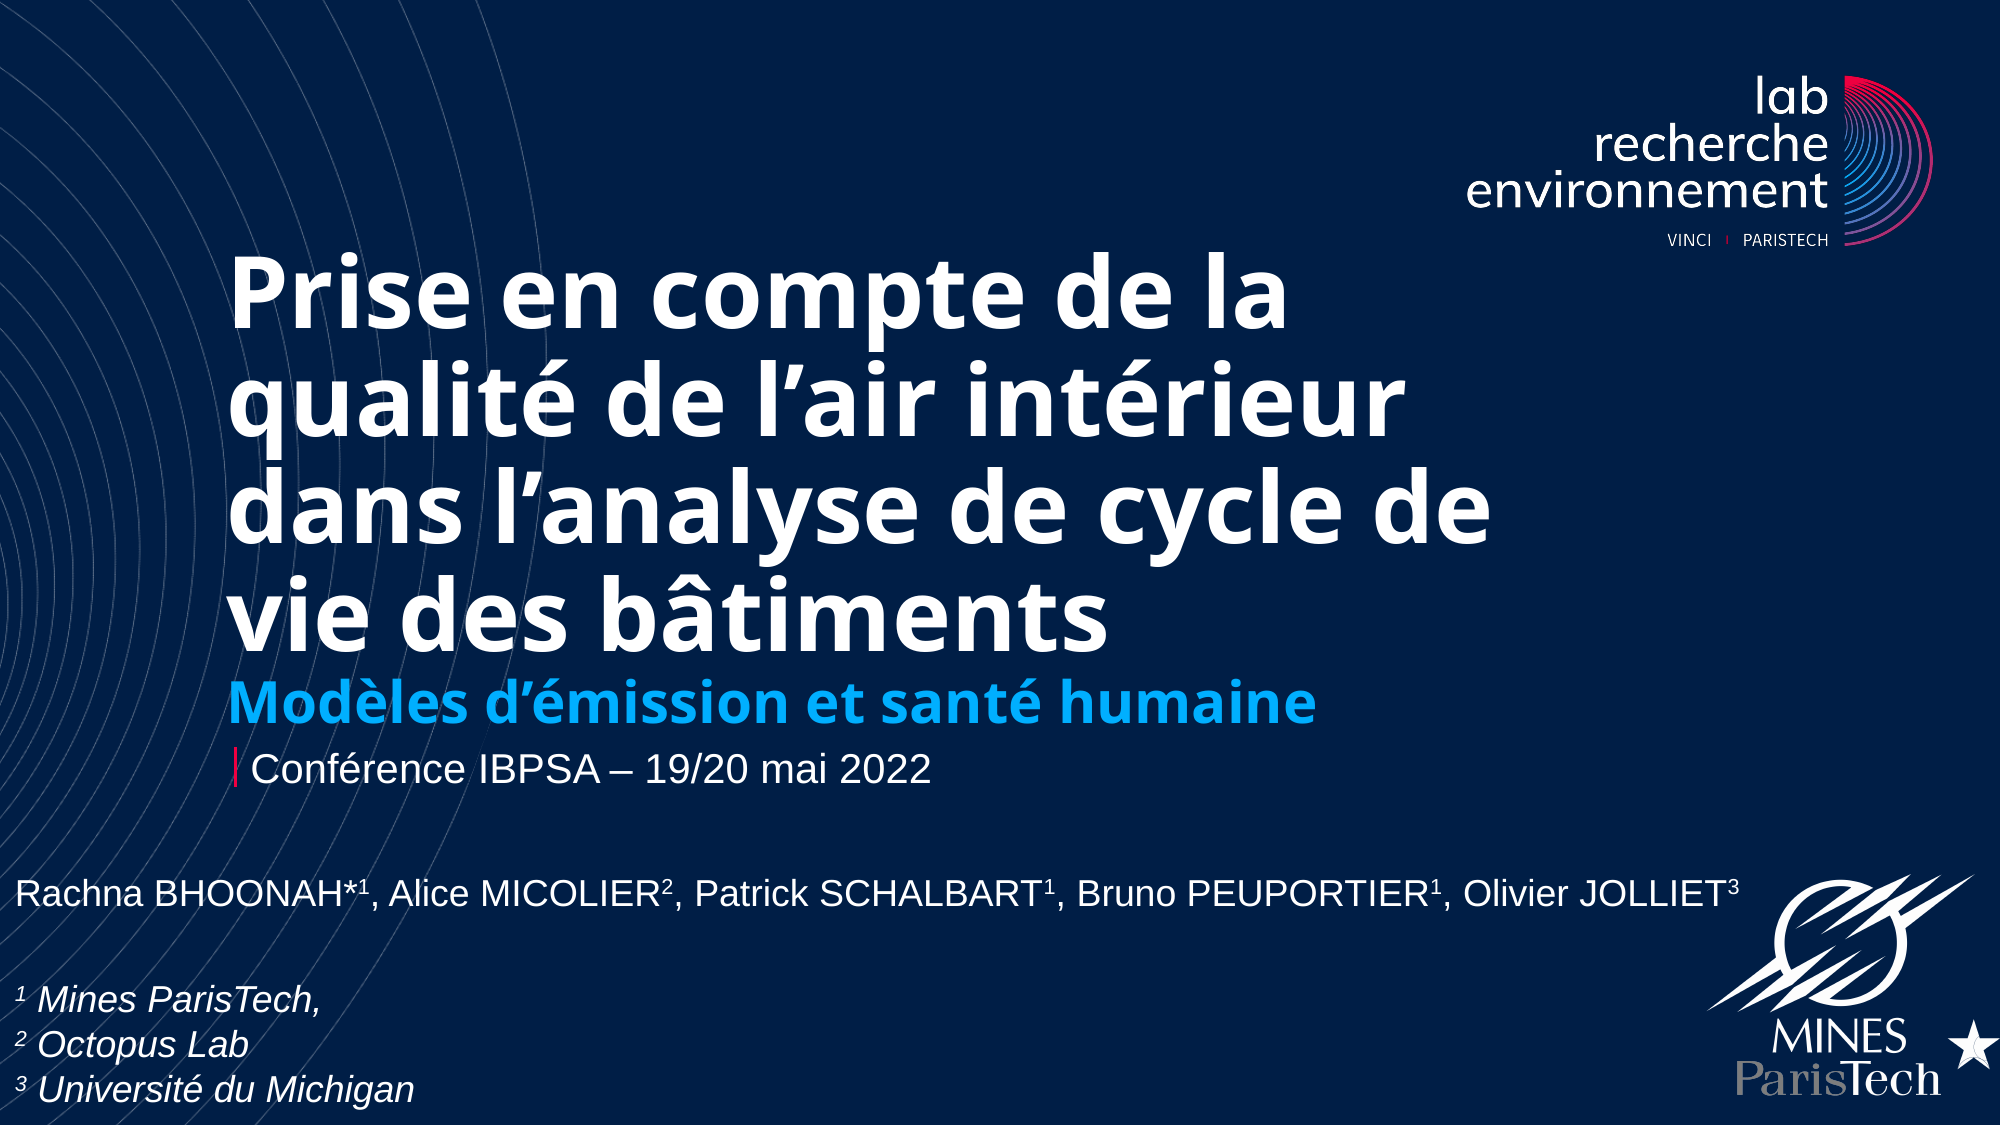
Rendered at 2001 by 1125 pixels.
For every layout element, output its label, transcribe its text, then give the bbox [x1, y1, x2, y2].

picture [0, 921, 419, 967]
picture [1706, 874, 2000, 1104]
subtitle Conférence IBPSA – 19/20 mai 2022 [235, 715, 1563, 818]
picture [1433, 41, 1967, 280]
picture [0, 0, 747, 861]
title Prise en compte de la qualité de l’air intérieur dans l’analyse de cycle de vie des bâtiments Modèles d’émission et santé humaine [211, 268, 1563, 744]
text_box Rachna BHOONAH*1, Alice MICOLIER2, Patrick SCHALBART1, Bruno PEUPORTIER1, Olivier JOLLIET3 [0, 861, 1816, 921]
text_box 1 Mines ParisTech, 2 Octopus Lab 3 Université du Michigan [0, 967, 1000, 1118]
picture [0, 1118, 350, 1125]
